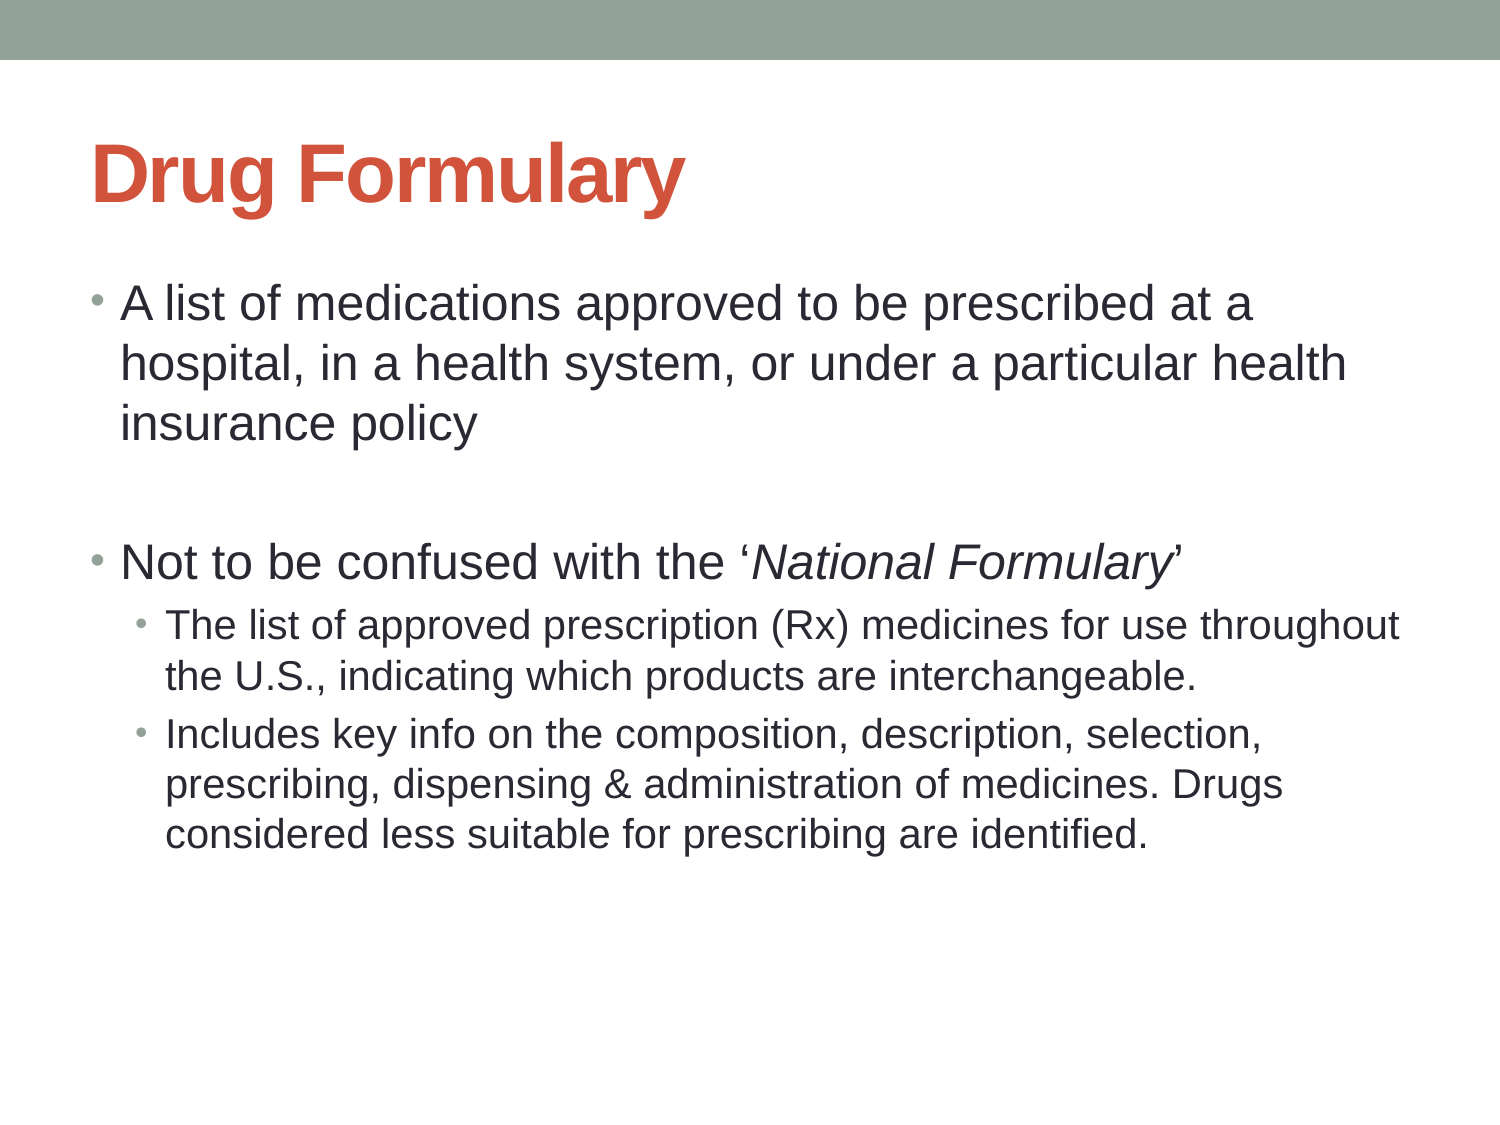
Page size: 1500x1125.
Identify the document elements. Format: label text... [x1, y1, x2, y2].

list A list of medications approved to be prescribed at a hospital, in a health system, or under a particular health insurance policy Not to be confused with the ‘National Formulary’ The list of approved prescription (Rx) medicines for use throughout the U.S., indicating which products are interchangeable. Includes key info on the composition, description, selection, prescribing, dispensing & administration of medicines. Drugs considered less suitable for prescribing are identified. [75, 262, 1425, 1063]
title Drug Formulary [75, 87, 1425, 250]
